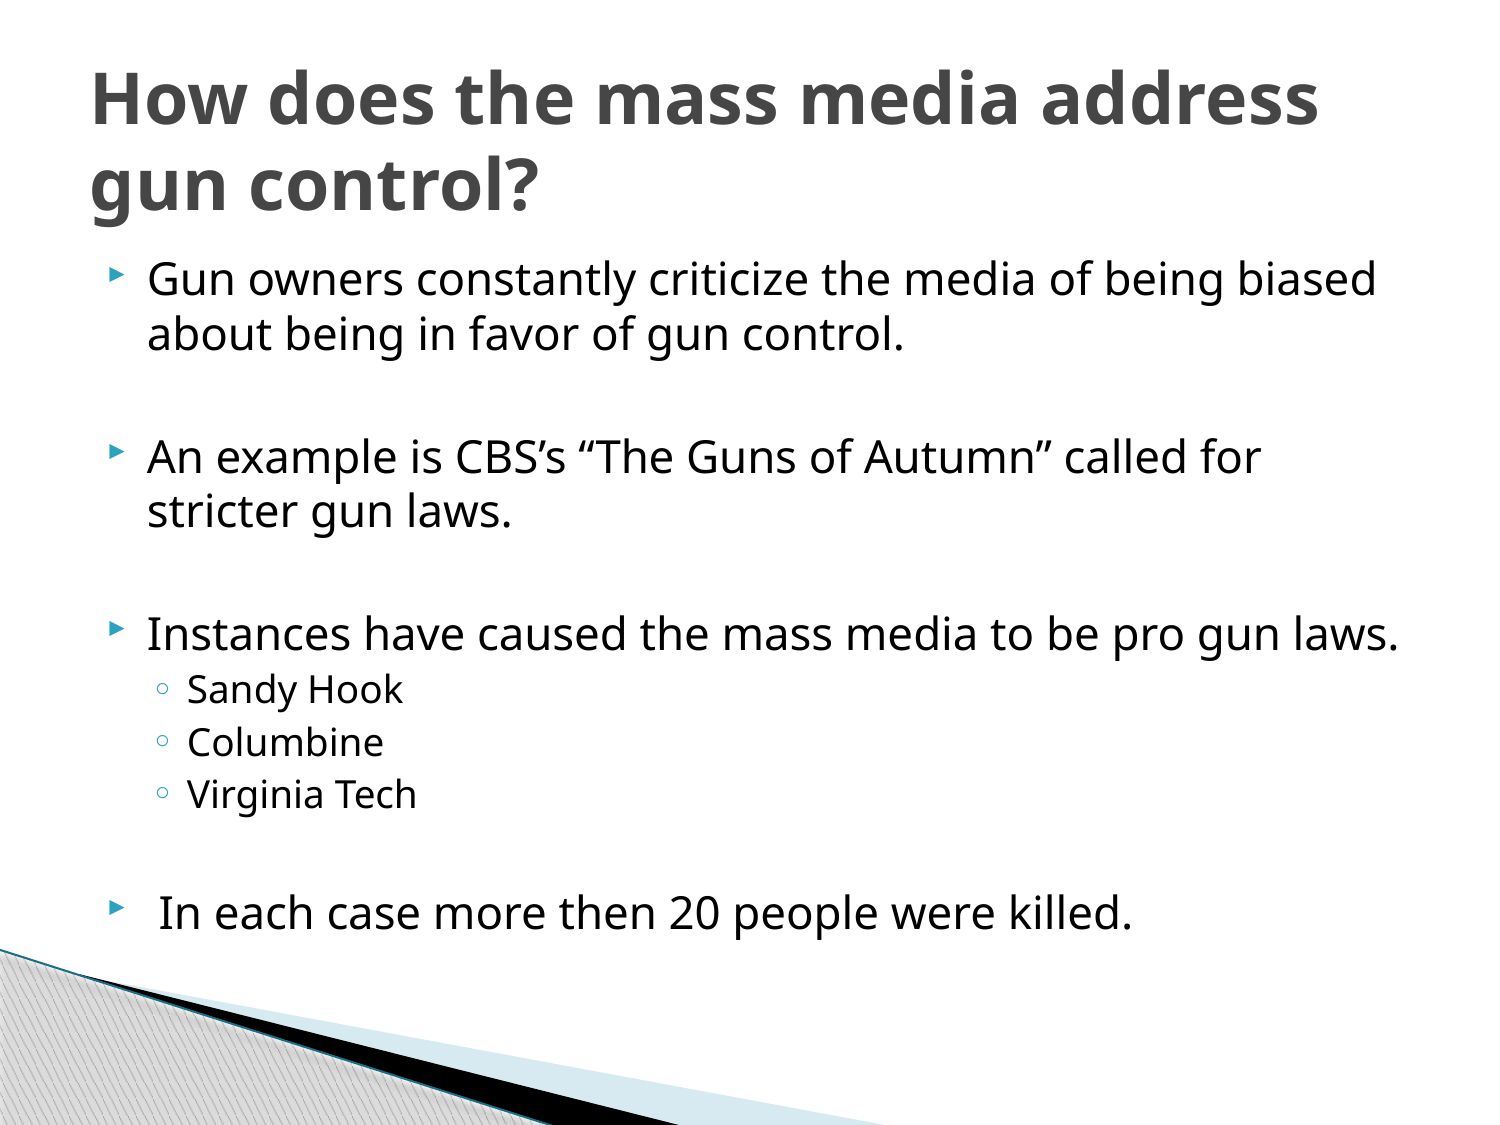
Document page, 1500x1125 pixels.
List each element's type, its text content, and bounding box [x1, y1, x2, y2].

list Gun owners constantly criticize the media of being biased about being in favor of gun control. An example is CBS’s “The Guns of Autumn” called for stricter gun laws. Instances have caused the mass media to be pro gun laws. Sandy Hook Columbine Virginia Tech In each case more then 20 people were killed. [75, 243, 1425, 986]
title How does the mass media address gun control? [75, 45, 1425, 233]
